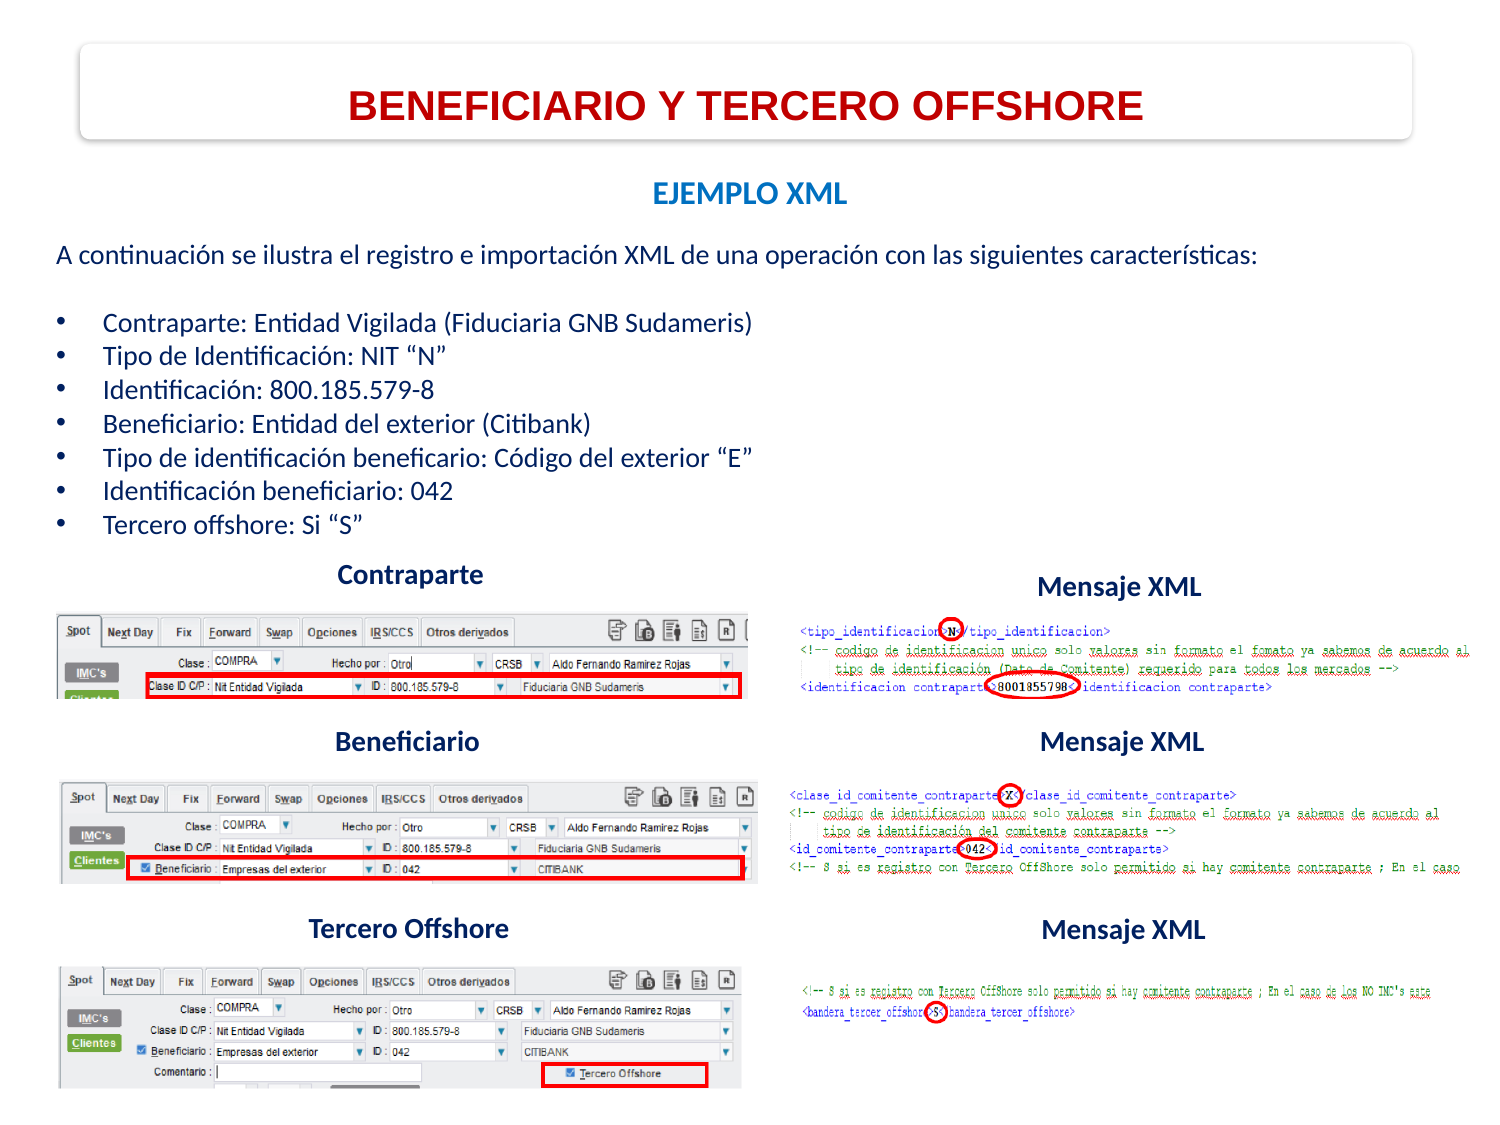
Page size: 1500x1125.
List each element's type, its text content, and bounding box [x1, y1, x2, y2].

text_box Contraparte [295, 548, 526, 598]
picture [796, 616, 1475, 700]
text_box Tercero Offshore [282, 902, 536, 953]
text_box Mensaje XML [918, 715, 1326, 765]
picture [785, 781, 1462, 880]
picture [56, 778, 762, 885]
text_box BENEFICIARIO Y TERCERO OFFSHORE [80, 43, 1412, 140]
text_box Mensaje XML [916, 560, 1323, 610]
picture [796, 979, 1436, 1024]
text_box EJEMPLO XML [537, 164, 963, 219]
text_box A continuación se ilustra el registro e importación XML de una operación con las siguientes características: Contraparte: Entidad Vigilada (Fiduciaria GNB Sudameris) Tipo de Identificación: NIT “N” Identificación: 800.185.579-8 Beneficiario: Entidad del exterior (Citibank) Tipo de identificación beneficario: Código del exterior “E” Identificación beneficiario: 042 Tercero offshore: Si “S” [41, 229, 1447, 548]
text_box Mensaje XML [920, 902, 1327, 953]
text_box Beneficiario [292, 714, 523, 765]
picture [57, 962, 745, 1090]
picture [52, 609, 751, 705]
